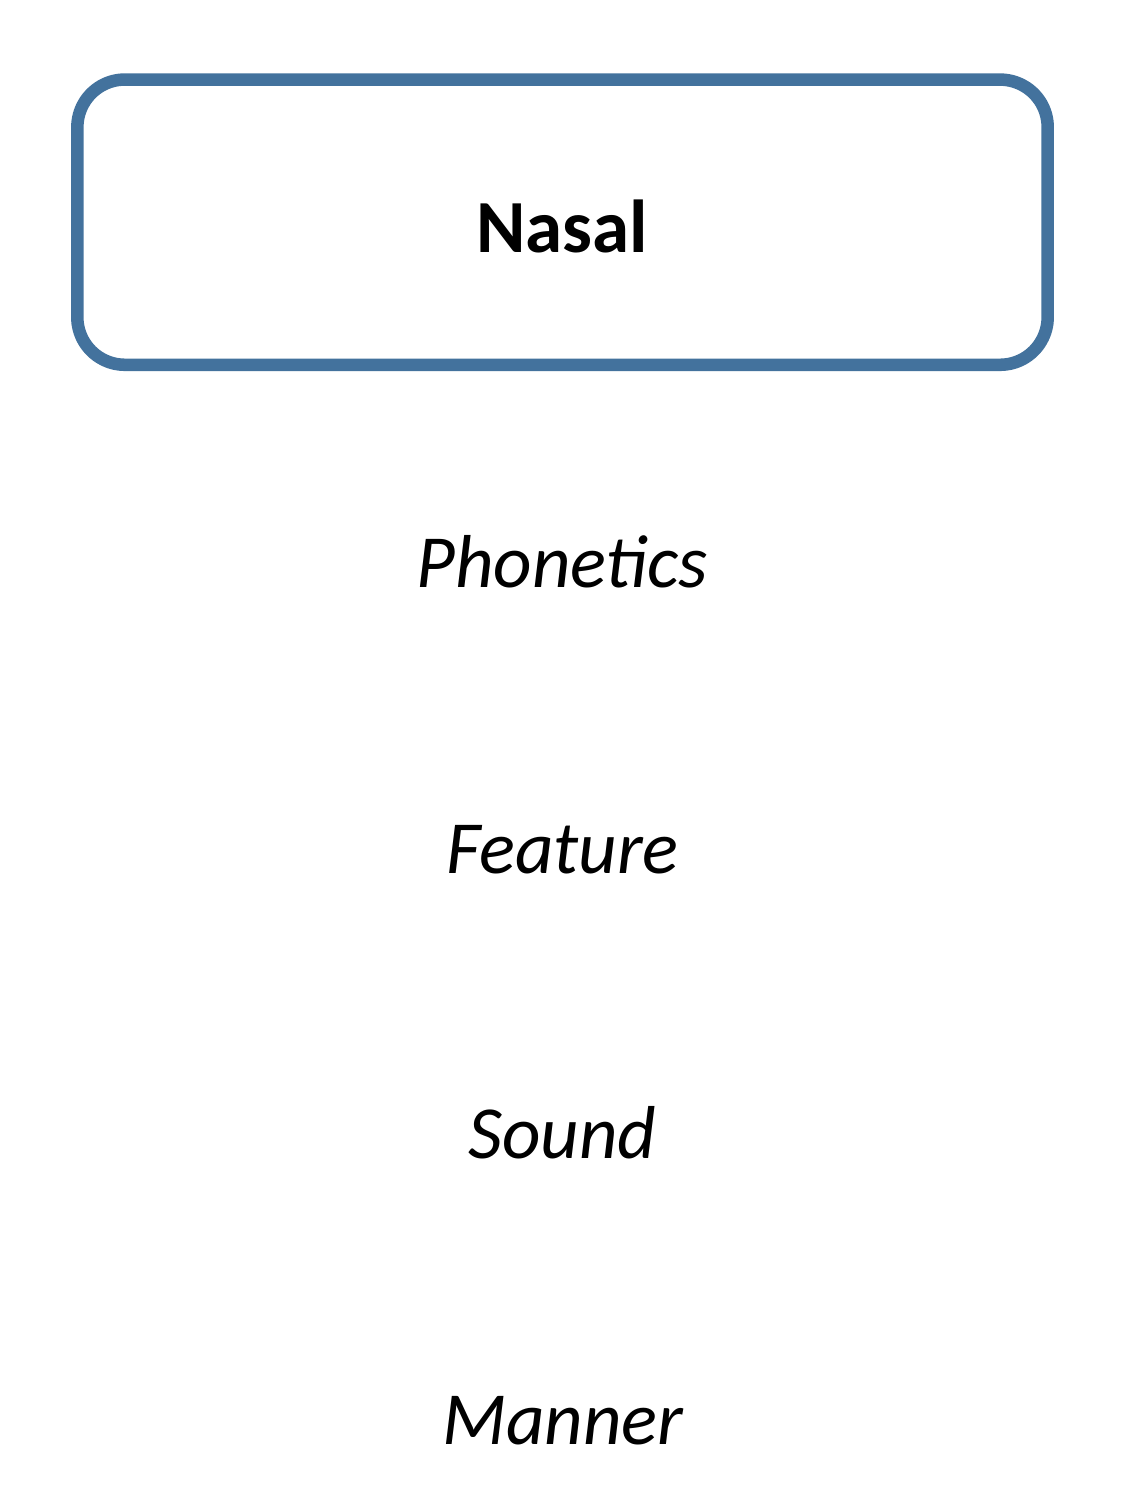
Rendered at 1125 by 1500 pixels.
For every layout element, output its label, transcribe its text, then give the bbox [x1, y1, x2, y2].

text_box Nasal [76, 78, 1049, 366]
list Phonetics Feature Sound Manner [77, 399, 1048, 1352]
